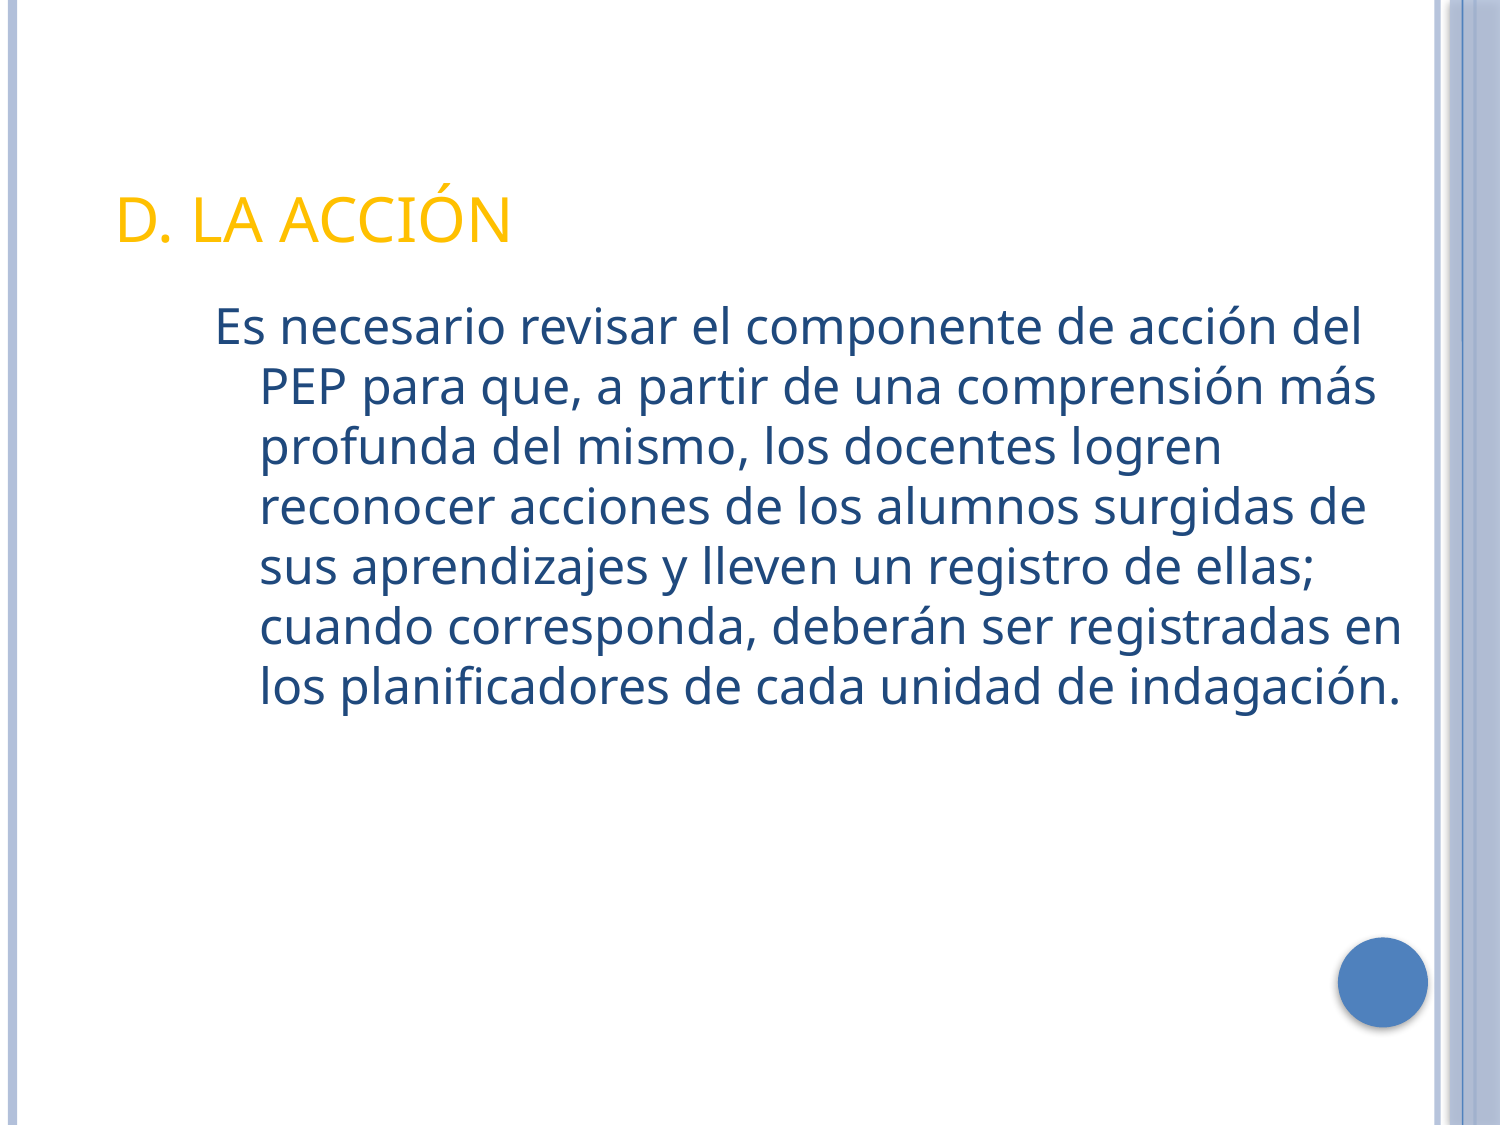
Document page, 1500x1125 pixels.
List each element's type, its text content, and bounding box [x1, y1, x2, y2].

list Es necesario revisar el componente de acción del PEP para que, a partir de una comprensión más profunda del mismo, los docentes logren reconocer acciones de los alumnos surgidas de sus aprendizajes y lleven un registro de ellas; cuando corresponda, deberán ser registradas en los planificadores de cada unidad de indagación. [200, 287, 1438, 975]
title D. LA ACCIÓN [99, 87, 1213, 263]
